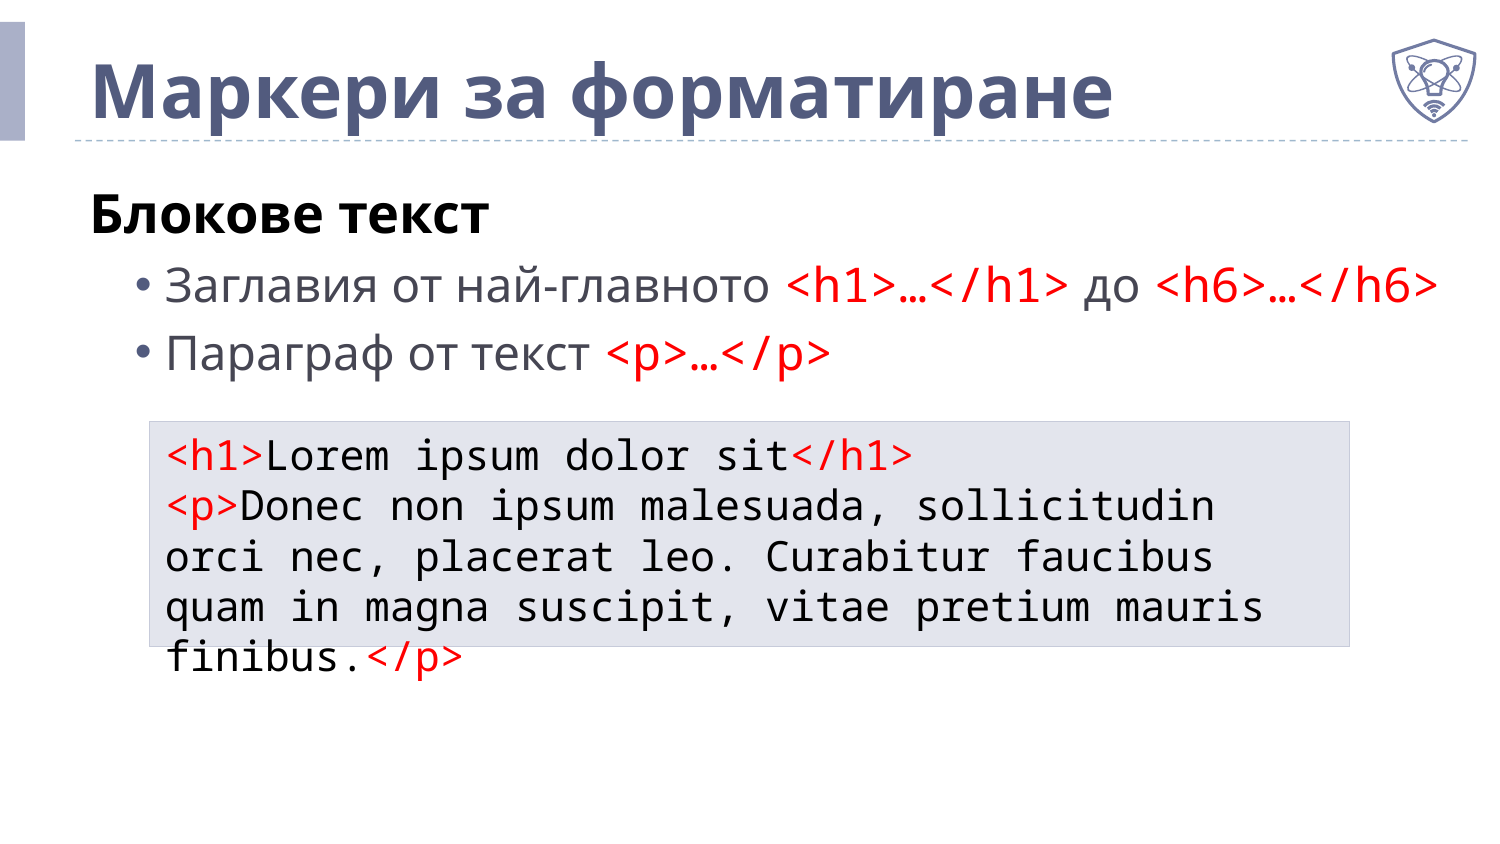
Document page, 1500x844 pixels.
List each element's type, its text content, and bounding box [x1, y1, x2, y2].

title Маркери за форматиране [75, 18, 1475, 141]
list Блокове текст Заглавия от най-главното <h1>…</h1> до <h6>…</h6> Параграф от текст <p>…</p> [75, 171, 1475, 835]
text_box <h1>Lorem ipsum dolor sit</h1> <p>Donec non ipsum malesuada, sollicitudin orci nec, placerat leo. Curabitur faucibus quam in magna suscipit, vitae pretium mauris finibus.</p> [149, 421, 1350, 647]
